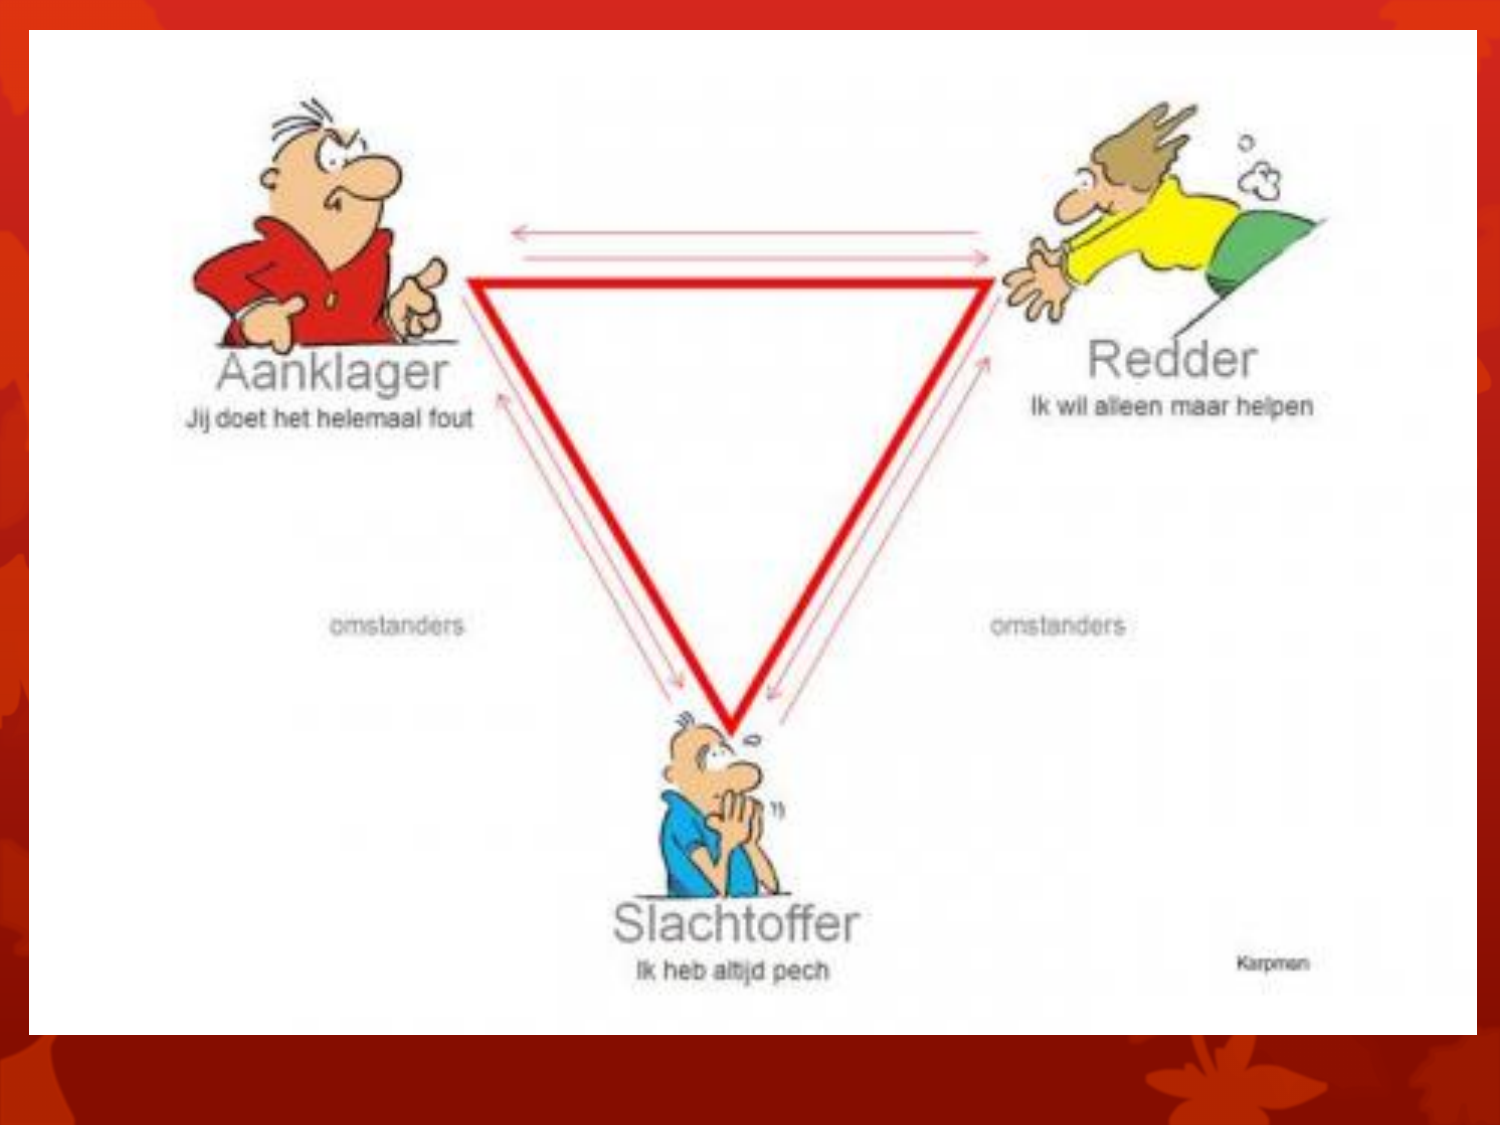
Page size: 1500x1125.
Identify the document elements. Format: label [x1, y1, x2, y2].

picture [28, 30, 1477, 1036]
